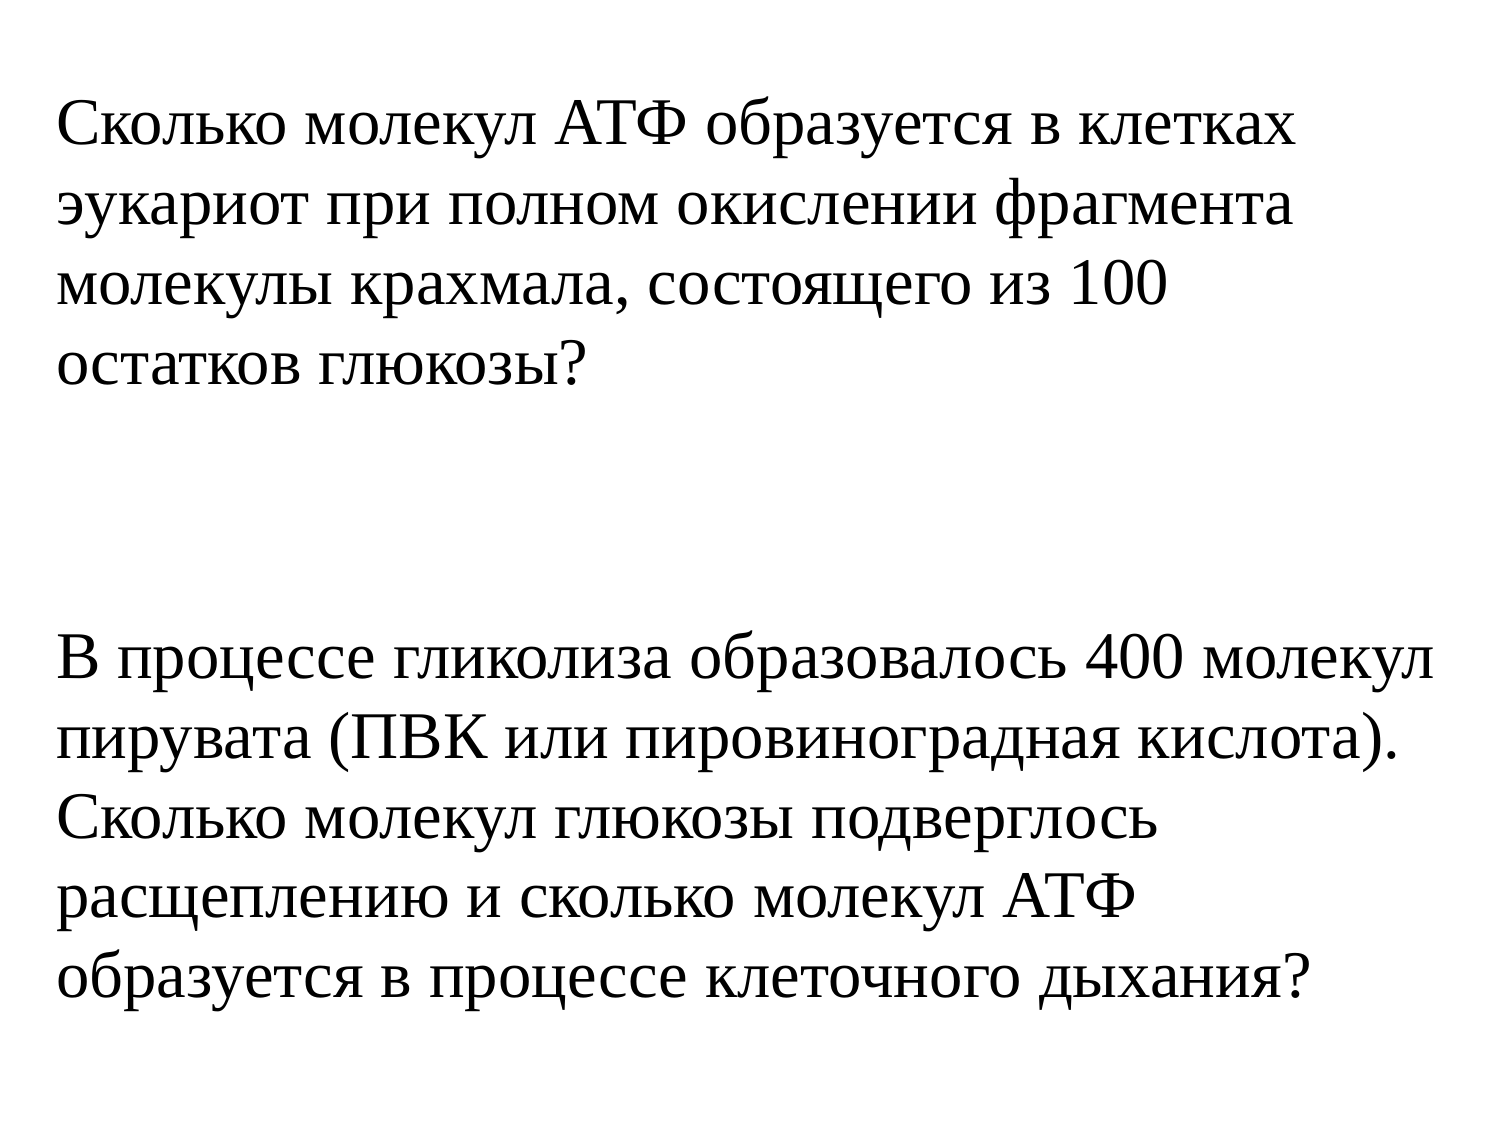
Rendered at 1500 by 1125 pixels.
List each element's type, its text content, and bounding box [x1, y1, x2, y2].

text_box Сколько молекул АТФ образуется в клетках эукариот при полном окислении фрагмента молекулы крахмала, состоящего из 100 остатков глюкозы? [41, 70, 1436, 406]
text_box В процессе гликолиза образовалось 400 молекул пирувата (ПВК или пировиноградная кислота). Сколько молекул глюкозы подверглось расщеплению и сколько молекул АТФ образуется в процессе клеточного дыхания? [41, 604, 1471, 1019]
